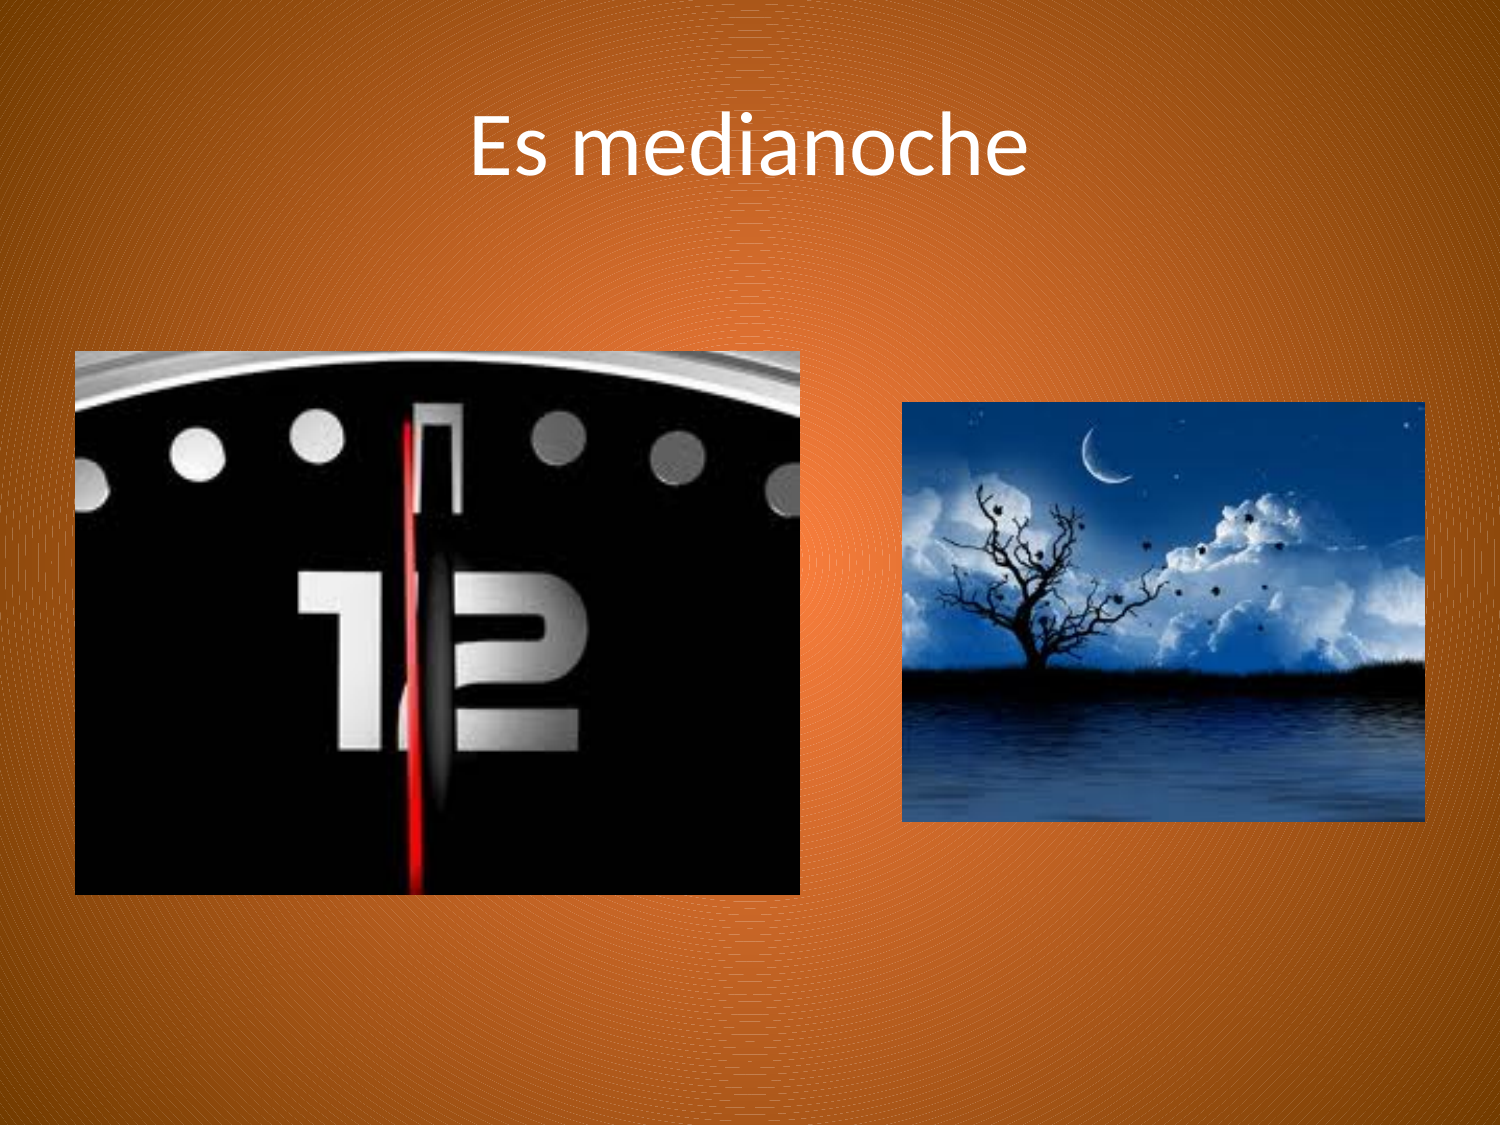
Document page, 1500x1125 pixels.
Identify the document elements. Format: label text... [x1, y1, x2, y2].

picture [74, 351, 800, 895]
picture [901, 402, 1426, 822]
title Es medianoche [75, 45, 1425, 233]
